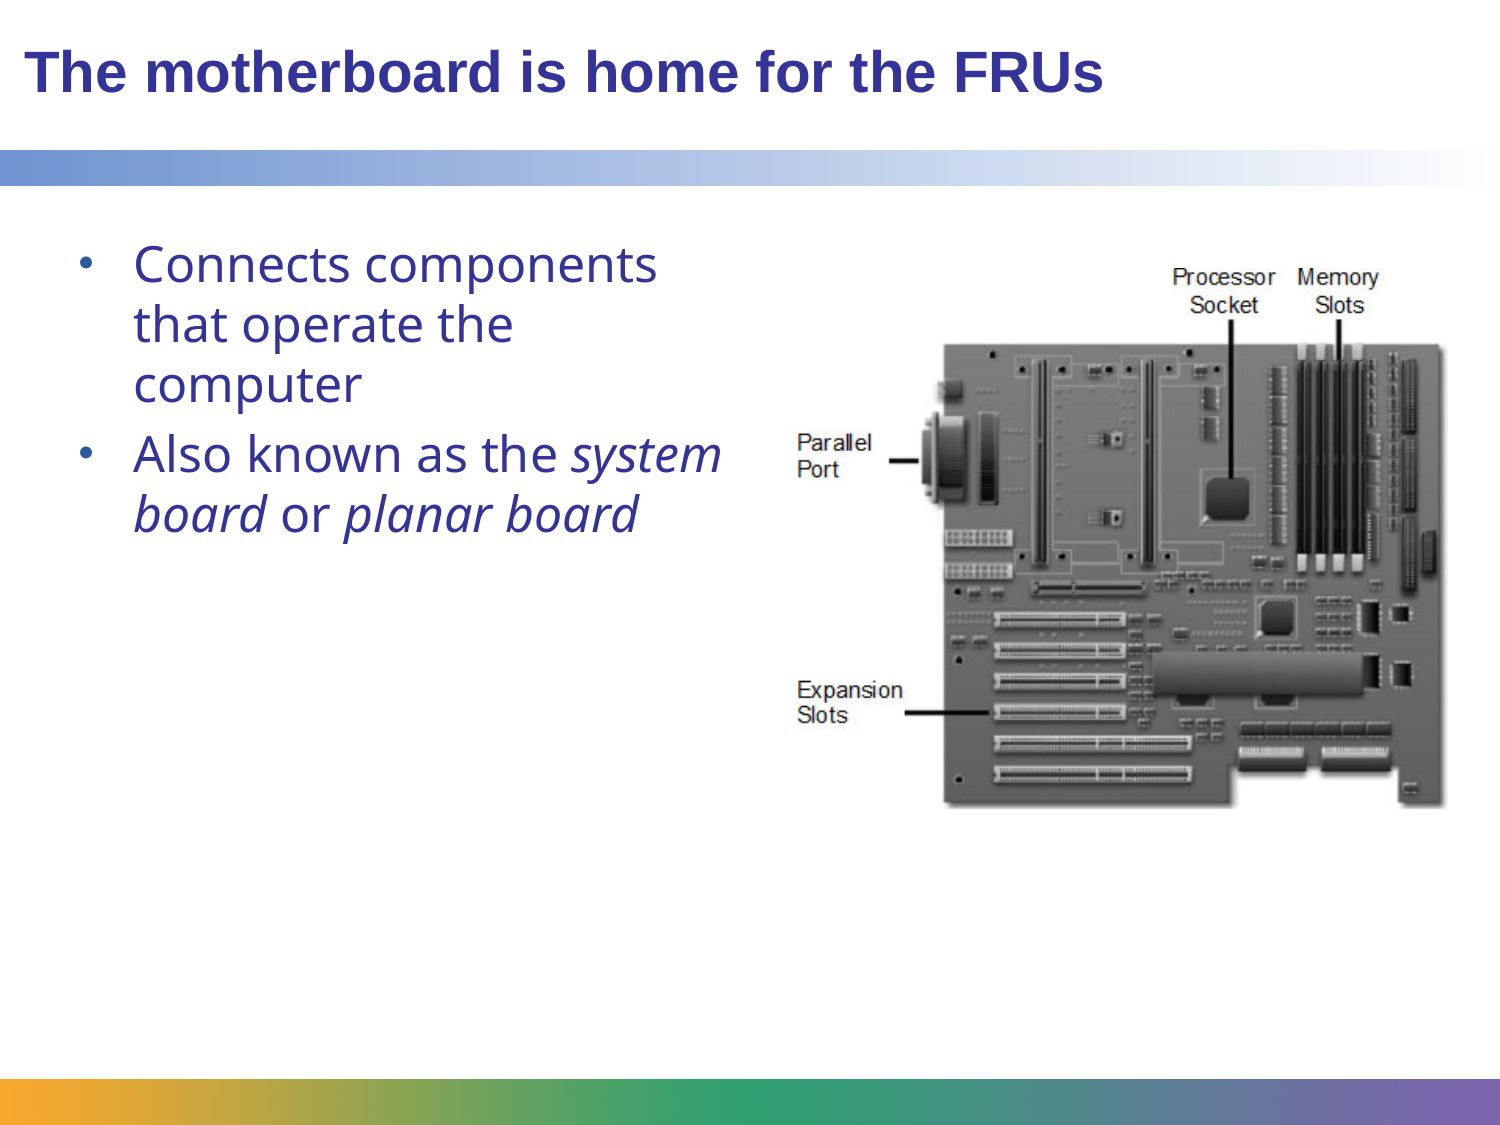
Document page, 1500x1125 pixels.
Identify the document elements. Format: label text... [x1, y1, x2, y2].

picture [0, 1079, 1500, 1125]
list Connects components that operate the computer Also known as the system board or planar board [62, 314, 751, 1013]
picture [797, 268, 1448, 814]
title The motherboard is home for the FRUs [9, 0, 1423, 138]
list Connects components that operate the computer Also known as the system board or planar board [62, 224, 751, 313]
